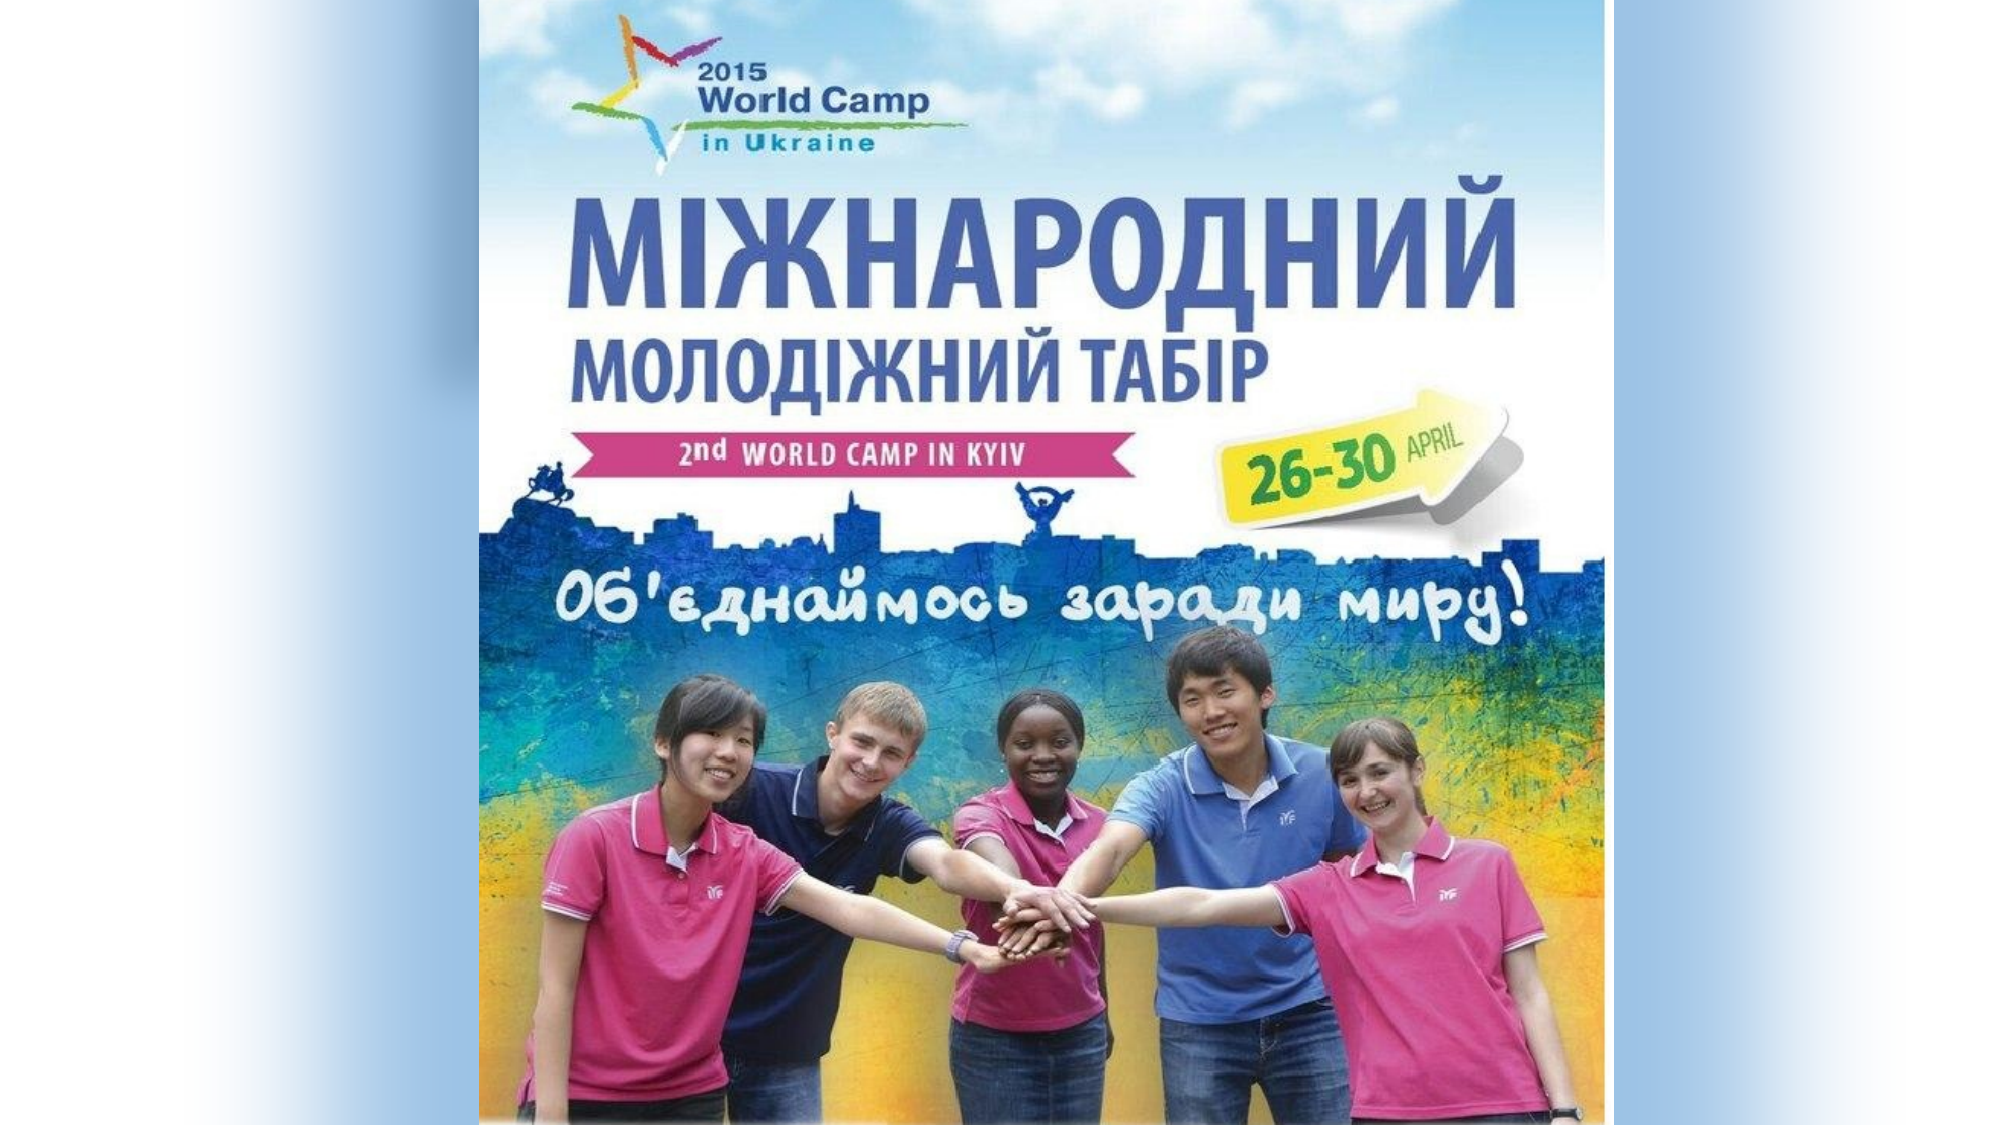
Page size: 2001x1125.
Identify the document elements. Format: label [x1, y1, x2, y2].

list [479, 0, 1614, 1125]
